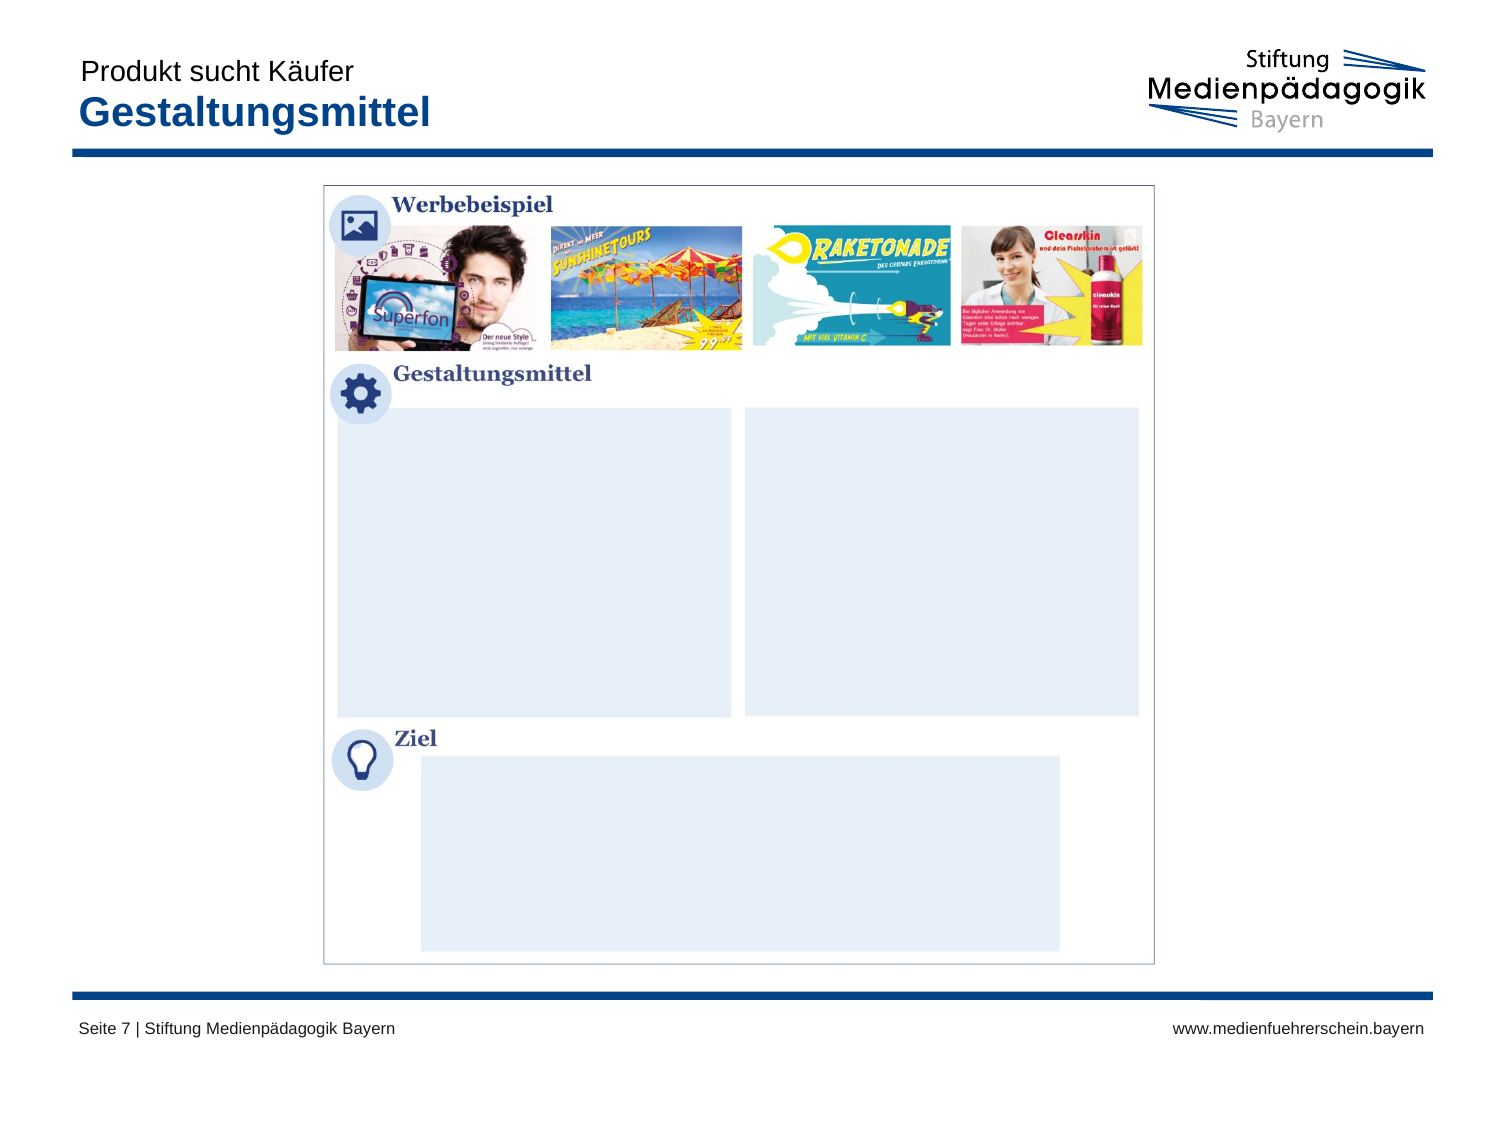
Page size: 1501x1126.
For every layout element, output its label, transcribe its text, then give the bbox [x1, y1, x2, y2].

title Gestaltungsmittel [63, 53, 1444, 169]
list Produkt sucht Käufer [63, 31, 659, 96]
picture [314, 176, 1164, 976]
